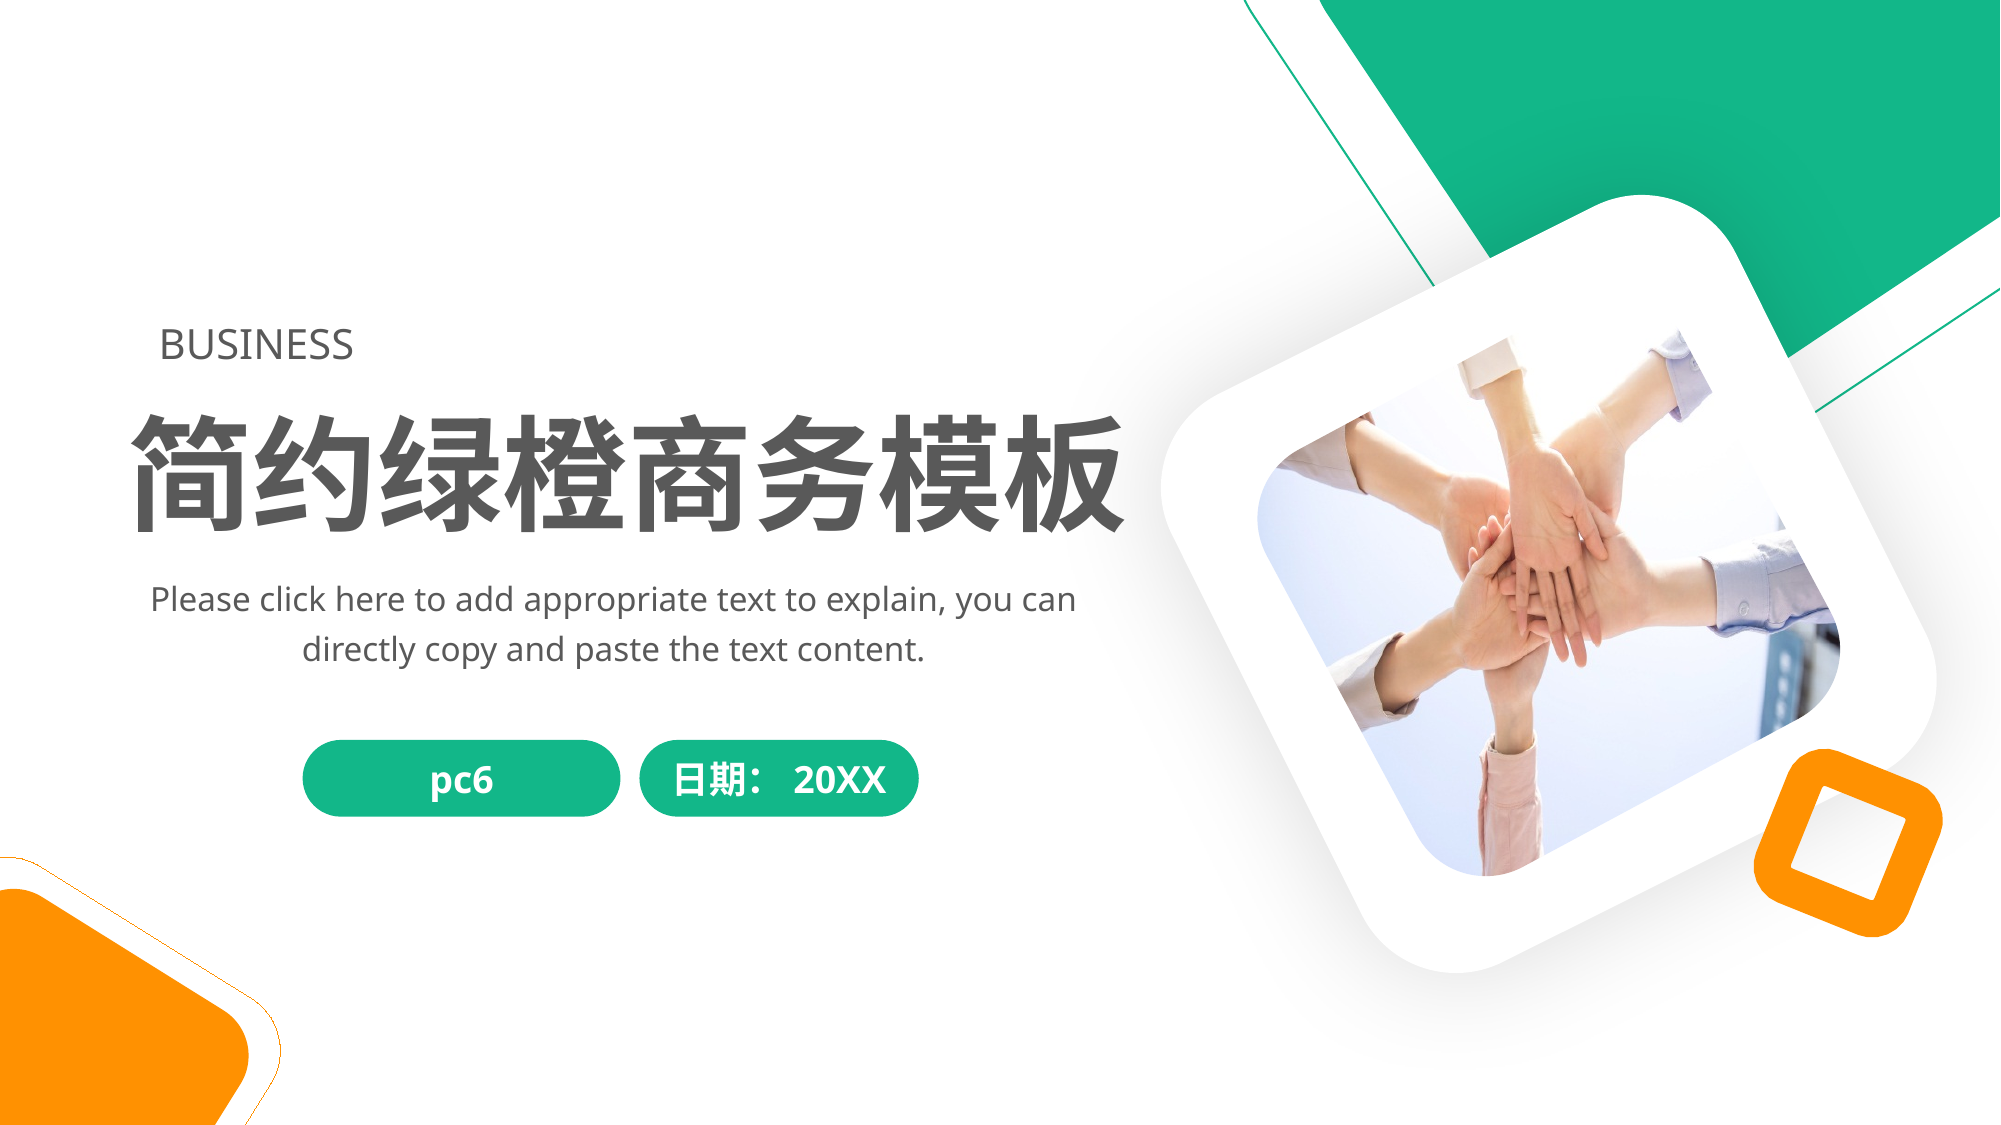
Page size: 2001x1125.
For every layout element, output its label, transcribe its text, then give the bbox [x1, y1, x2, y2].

text_box BUSINESS [143, 310, 1117, 376]
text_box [1258, 260, 1889, 1008]
text_box Please click here to add appropriate text to explain, you can directly copy and paste the text content. [103, 561, 1125, 676]
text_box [1329, 0, 2000, 394]
text_box 日期：20XX [639, 739, 919, 817]
text_box 简约绿橙商务模板 [113, 389, 1193, 554]
text_box pc6 [302, 739, 621, 817]
text_box [0, 857, 281, 1125]
